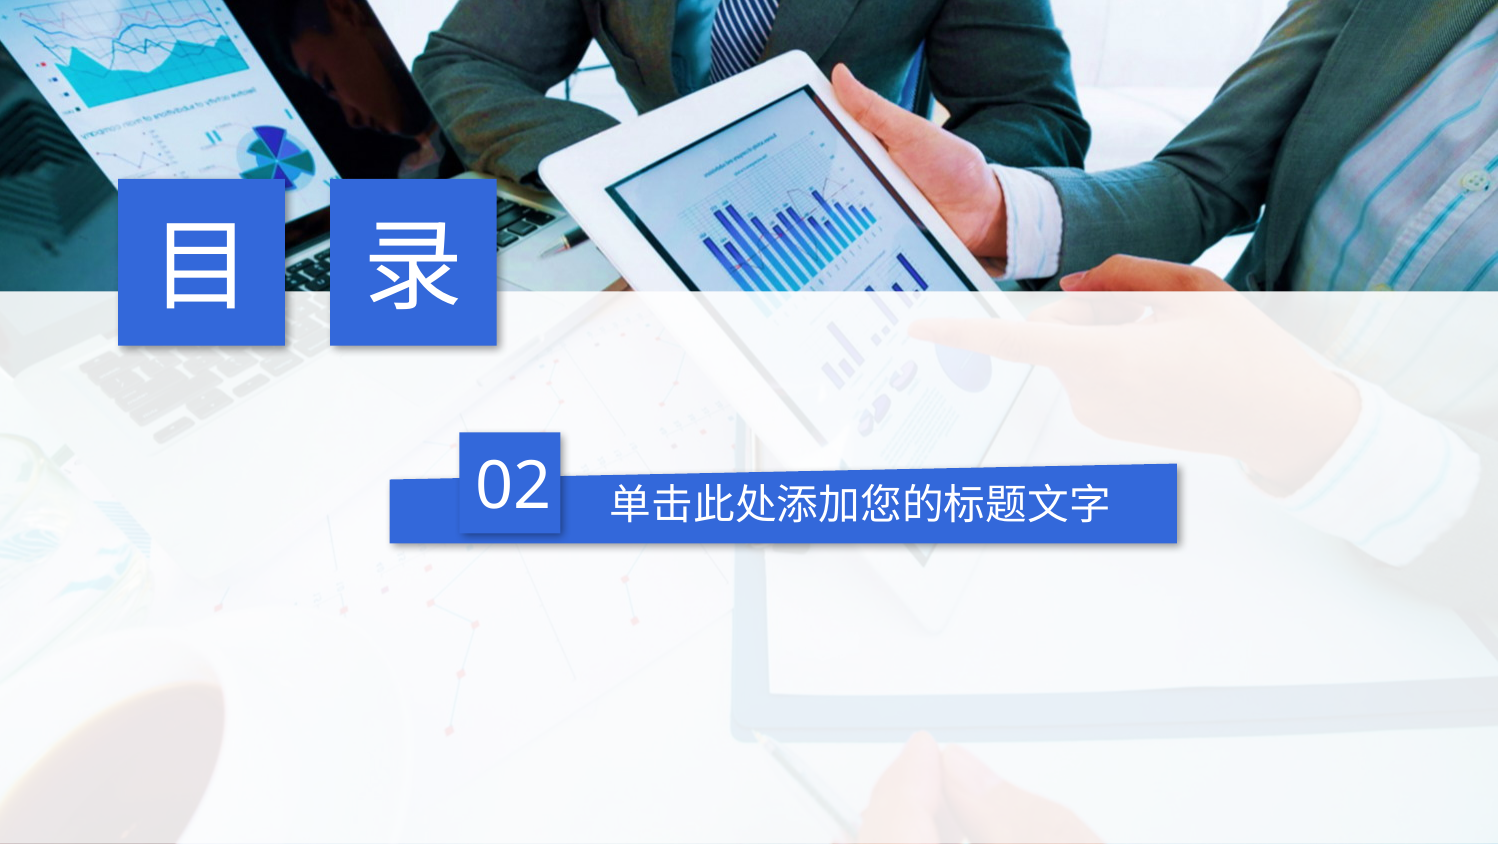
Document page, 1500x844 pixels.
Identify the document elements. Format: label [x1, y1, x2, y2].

picture [0, 0, 1498, 844]
text_box [459, 432, 569, 534]
text_box [329, 178, 497, 346]
text_box [118, 178, 285, 346]
